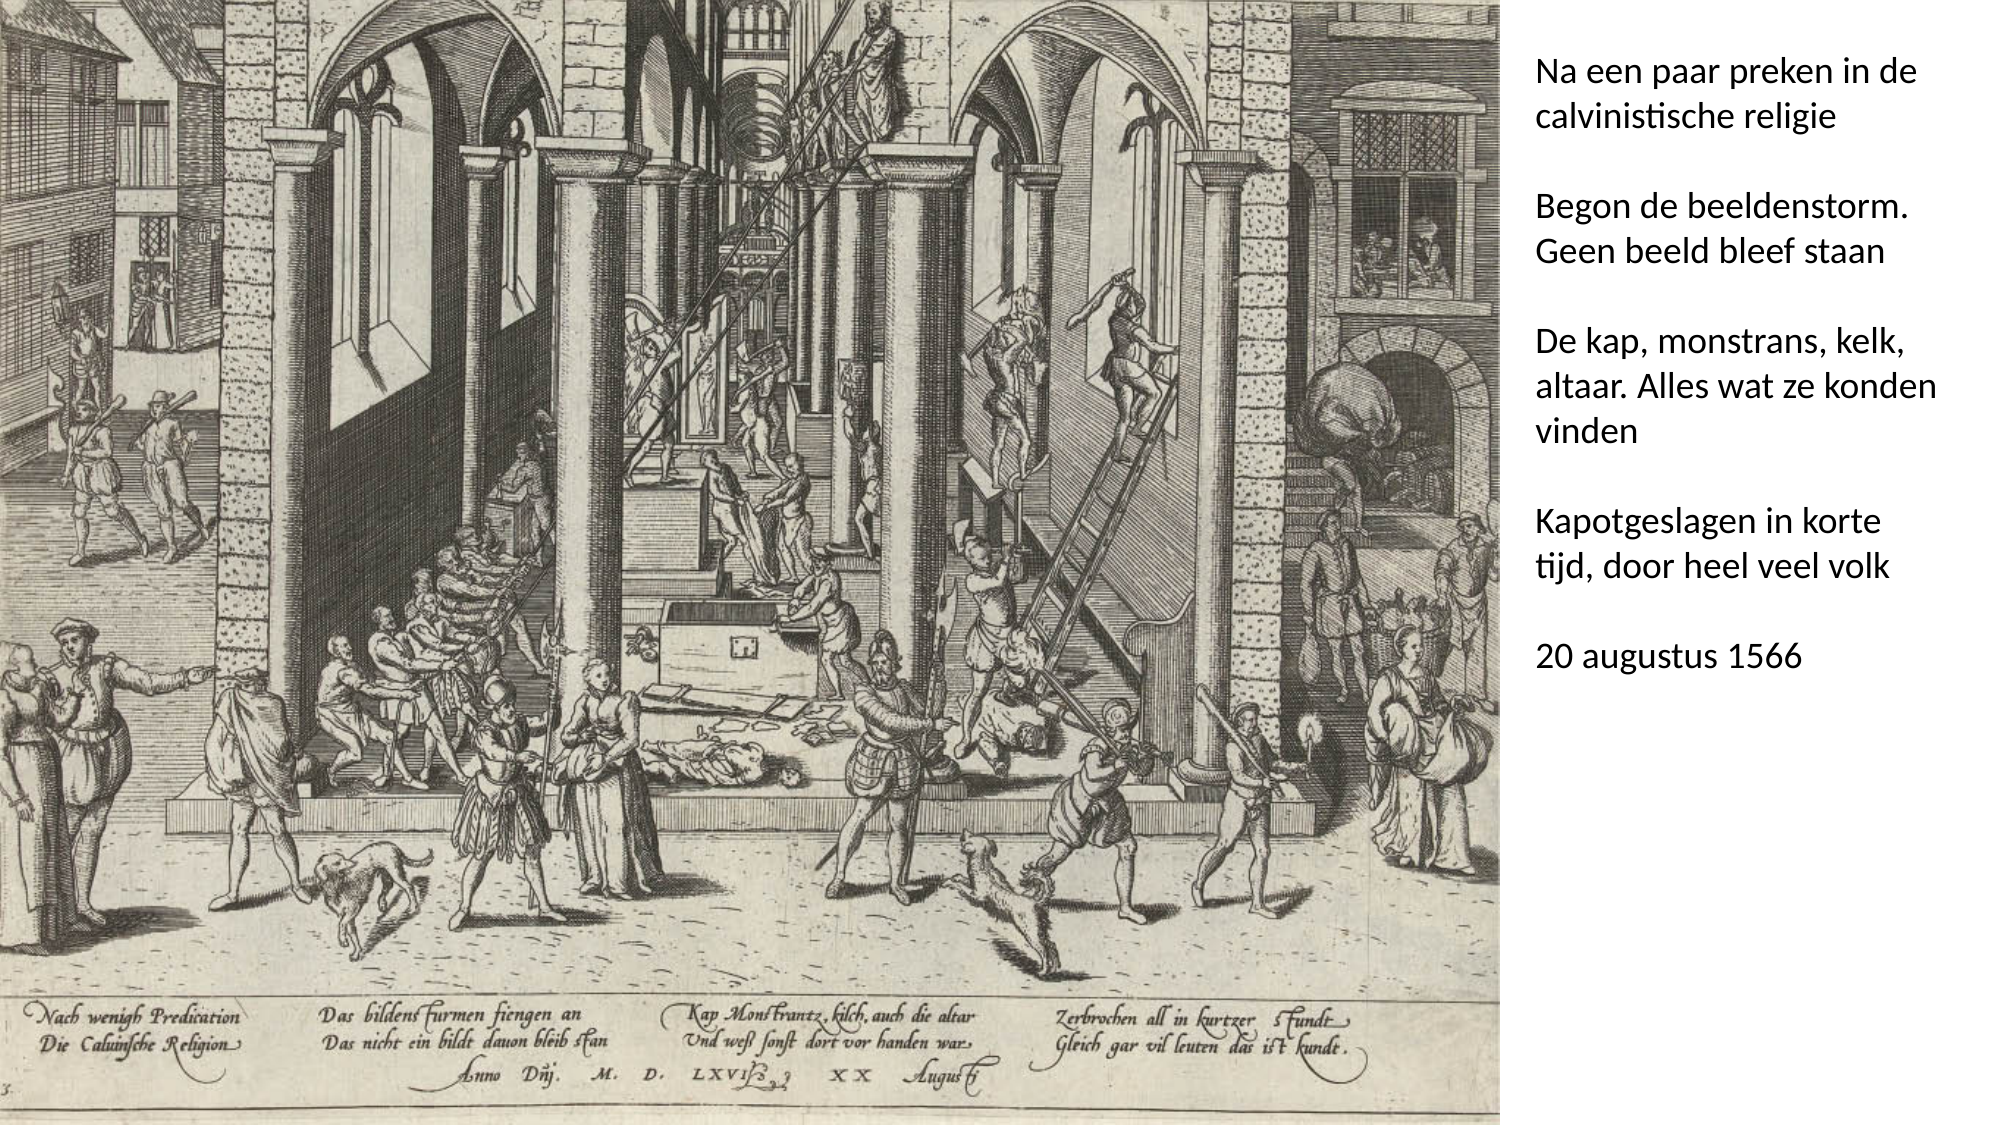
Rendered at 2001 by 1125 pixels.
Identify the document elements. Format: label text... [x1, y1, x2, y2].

text_box Na een paar preken in de calvinistische religie Begon de beeldenstorm. Geen beeld bleef staan De kap, monstrans, kelk, altaar. Alles wat ze konden vinden Kapotgeslagen in korte tijd, door heel veel volk 20 augustus 1566 [1520, 38, 1959, 683]
picture [0, 0, 1500, 1125]
